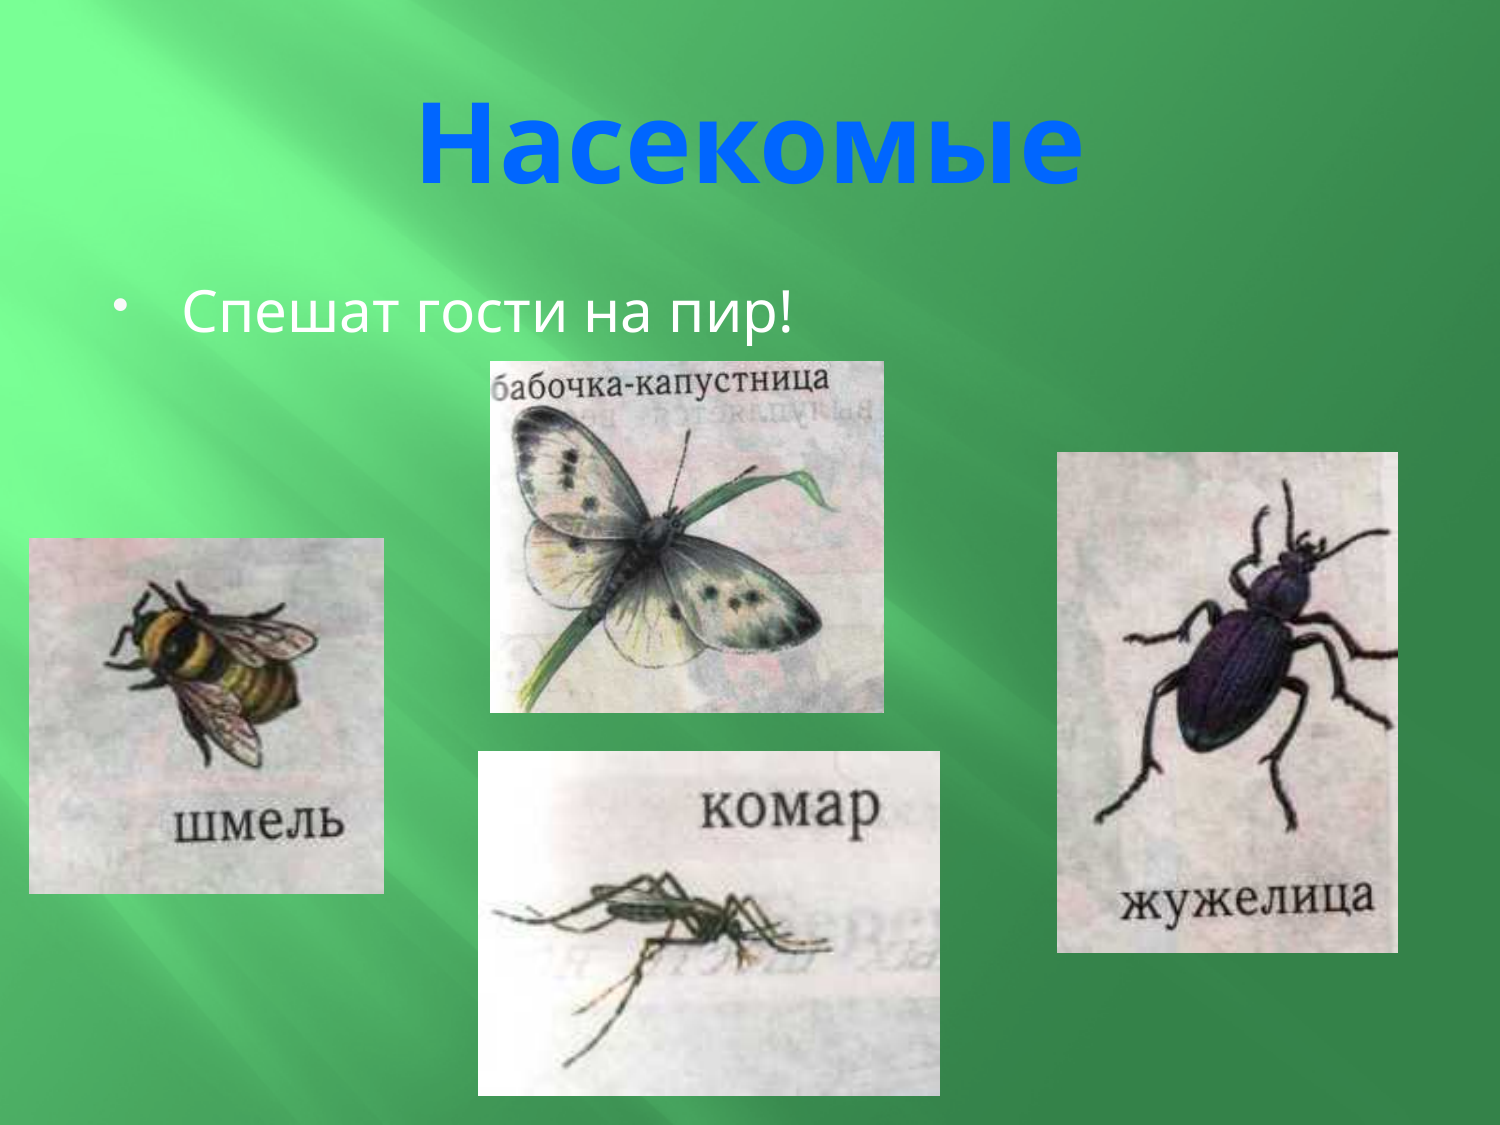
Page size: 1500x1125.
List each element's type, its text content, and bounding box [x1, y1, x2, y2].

picture [489, 361, 885, 713]
picture [29, 538, 385, 894]
list Спешат гости на пир! [76, 267, 1427, 1010]
picture [478, 751, 940, 1096]
picture [1056, 452, 1399, 953]
title Насекомые [75, 45, 1425, 233]
